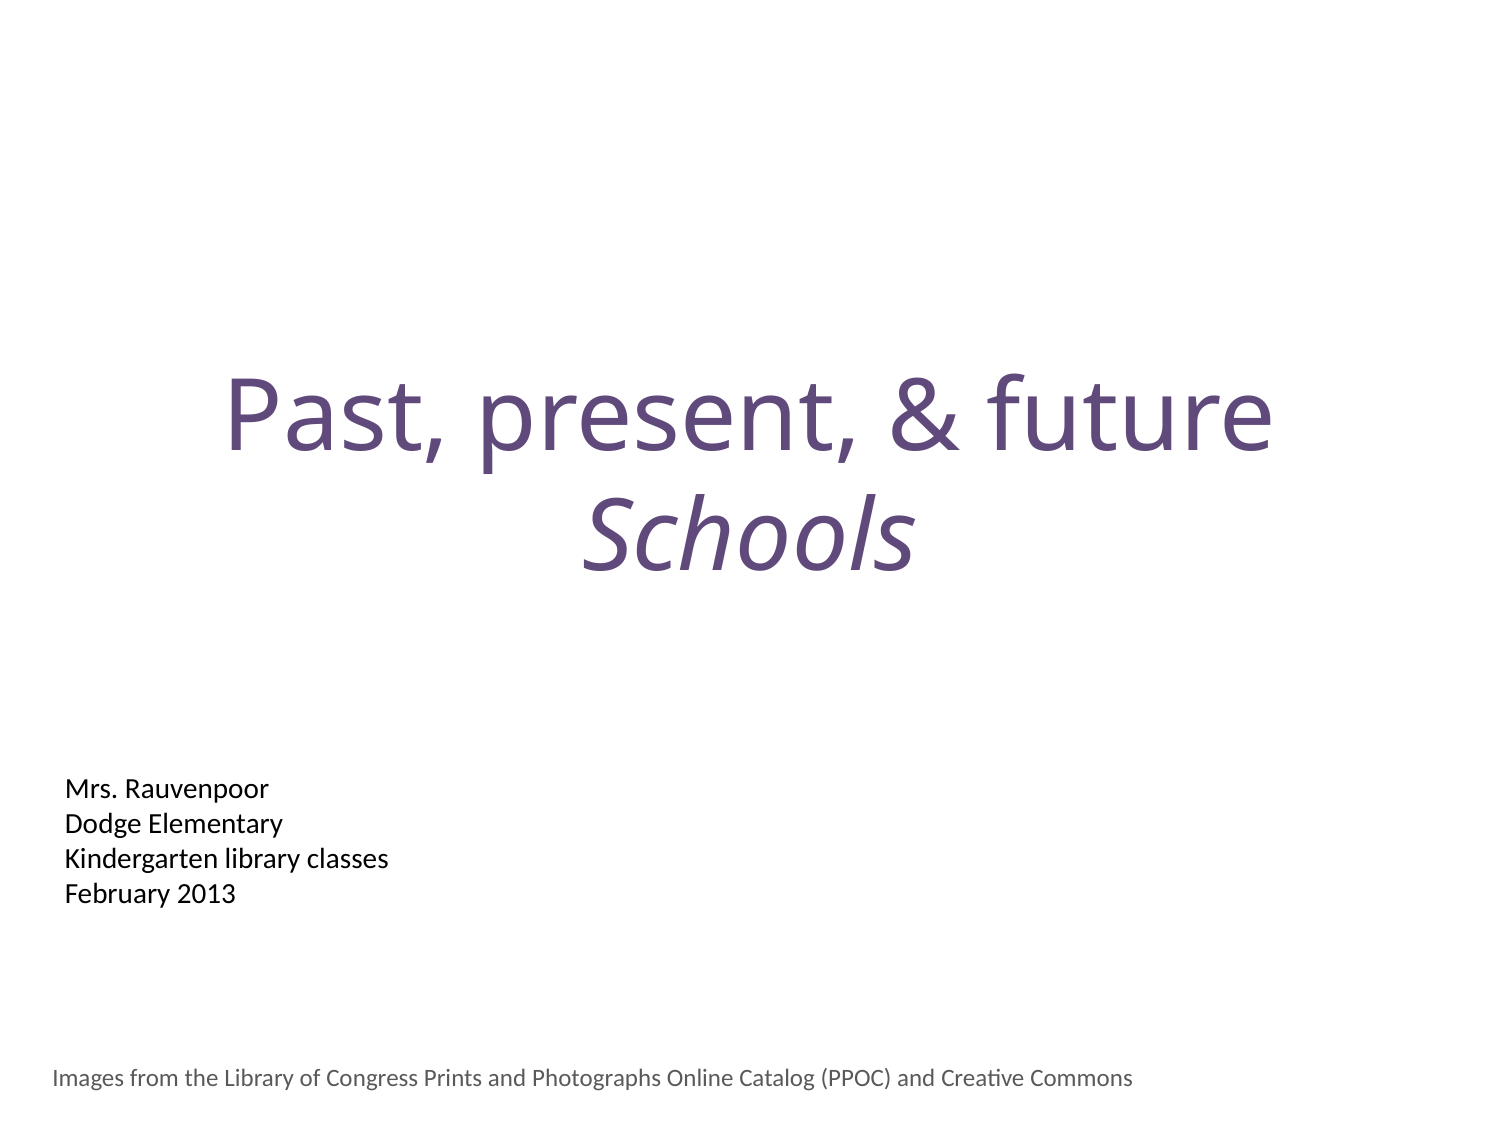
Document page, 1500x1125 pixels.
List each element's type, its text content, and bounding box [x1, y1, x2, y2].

text_box Mrs. Rauvenpoor Dodge Elementary Kindergarten library classes February 2013 [49, 762, 1175, 918]
text_box Images from the Library of Congress Prints and Photographs Online Catalog (PPOC) and Creative Commons [37, 1054, 1475, 1100]
title Past, present, & future Schools [112, 349, 1388, 591]
